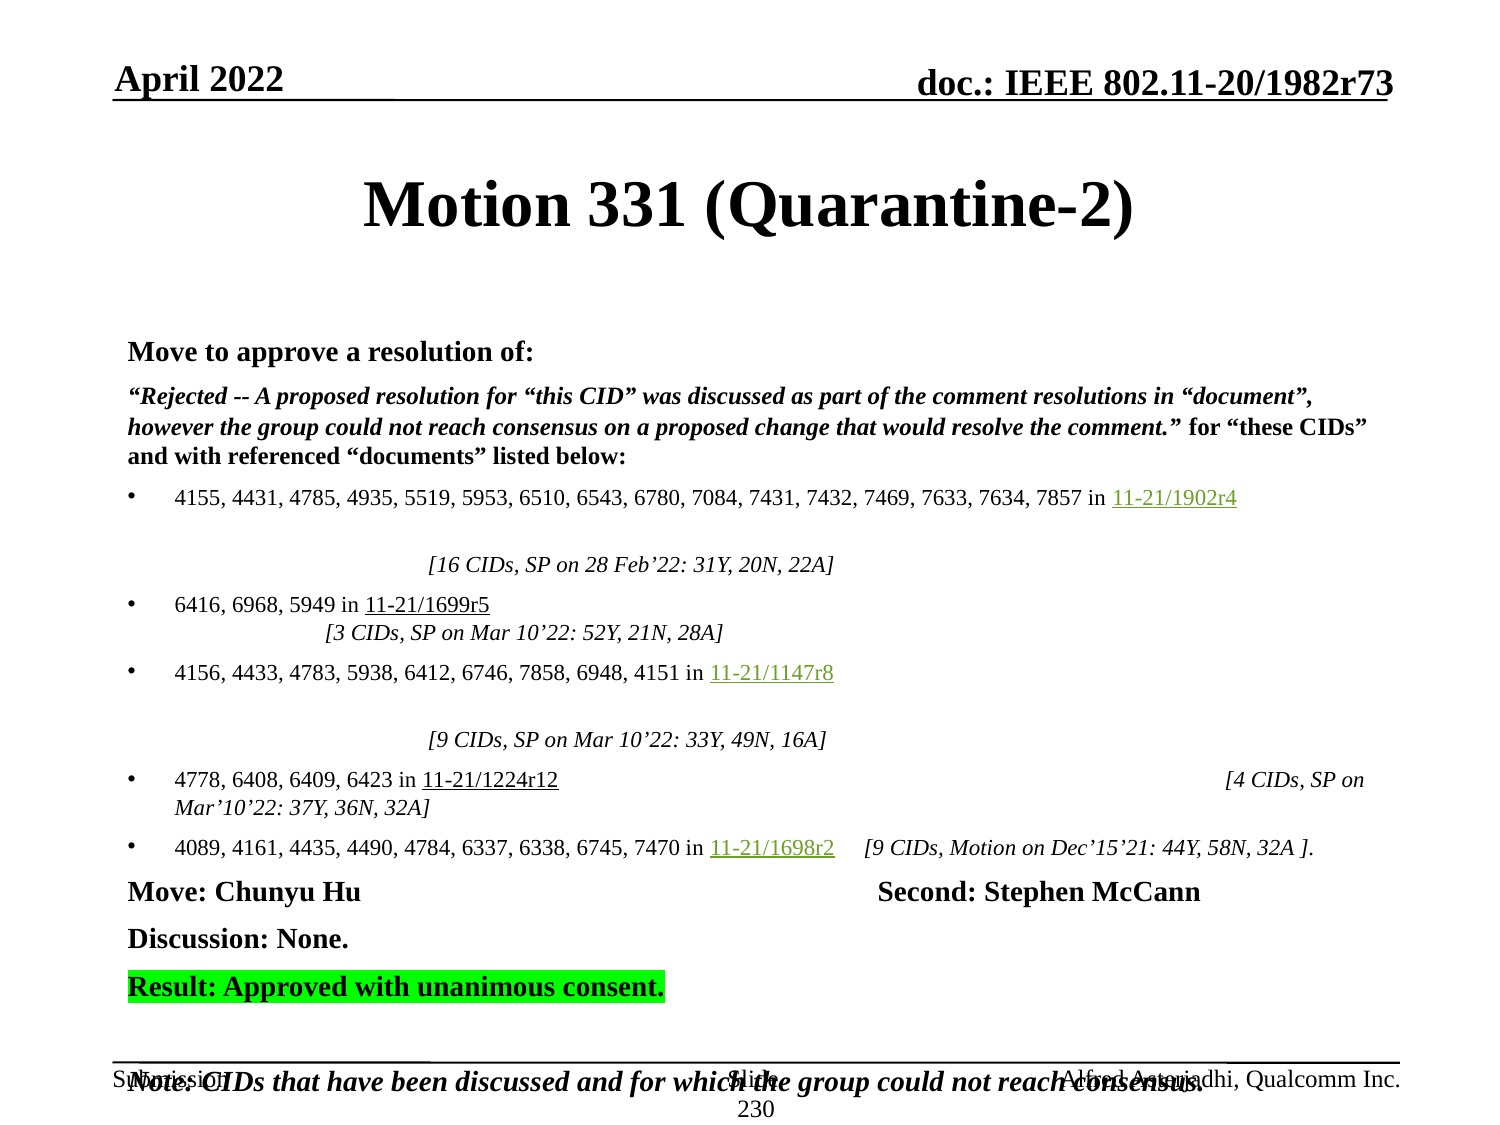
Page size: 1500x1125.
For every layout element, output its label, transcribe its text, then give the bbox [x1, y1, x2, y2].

list Move to approve a resolution of: “Rejected -- A proposed resolution for “this CID” was discussed as part of the comment resolutions in “document”, however the group could not reach consensus on a proposed change that would resolve the comment.” for “these CIDs” and with referenced “documents” listed below: 4155, 4431, 4785, 4935, 5519, 5953, 6510, 6543, 6780, 7084, 7431, 7432, 7469, 7633, 7634, 7857 in 11-21/1902r4 [16 CIDs, SP on 28 Feb’22: 31Y, 20N, 22A] 6416, 6968, 5949 in 11-21/1699r5 [3 CIDs, SP on Mar 10’22: 52Y, 21N, 28A] 4156, 4433, 4783, 5938, 6412, 6746, 7858, 6948, 4151 in 11-21/1147r8 [9 CIDs, SP on Mar 10’22: 33Y, 49N, 16A] 4778, 6408, 6409, 6423 in 11-21/1224r12 [4 CIDs, SP on Mar’10’22: 37Y, 36N, 32A] 4089, 4161, 4435, 4490, 4784, 6337, 6338, 6745, 7470 in 11-21/1698r2 [9 CIDs, Motion on Dec’15’21: 44Y, 58N, 32A ]. Move: Chunyu Hu Second: Stephen McCann Discussion: None. Result: Approved with unanimous consent. Note: CIDs that have been discussed and for which the group could not reach consensus. [112, 324, 1388, 1063]
title Motion 331 (Quarantine-2) [112, 112, 1388, 288]
footer Alfred Asterjadhi, Qualcomm Inc. [878, 1061, 1402, 1093]
slide_number Slide 230 [712, 1061, 800, 1123]
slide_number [114, 54, 423, 100]
